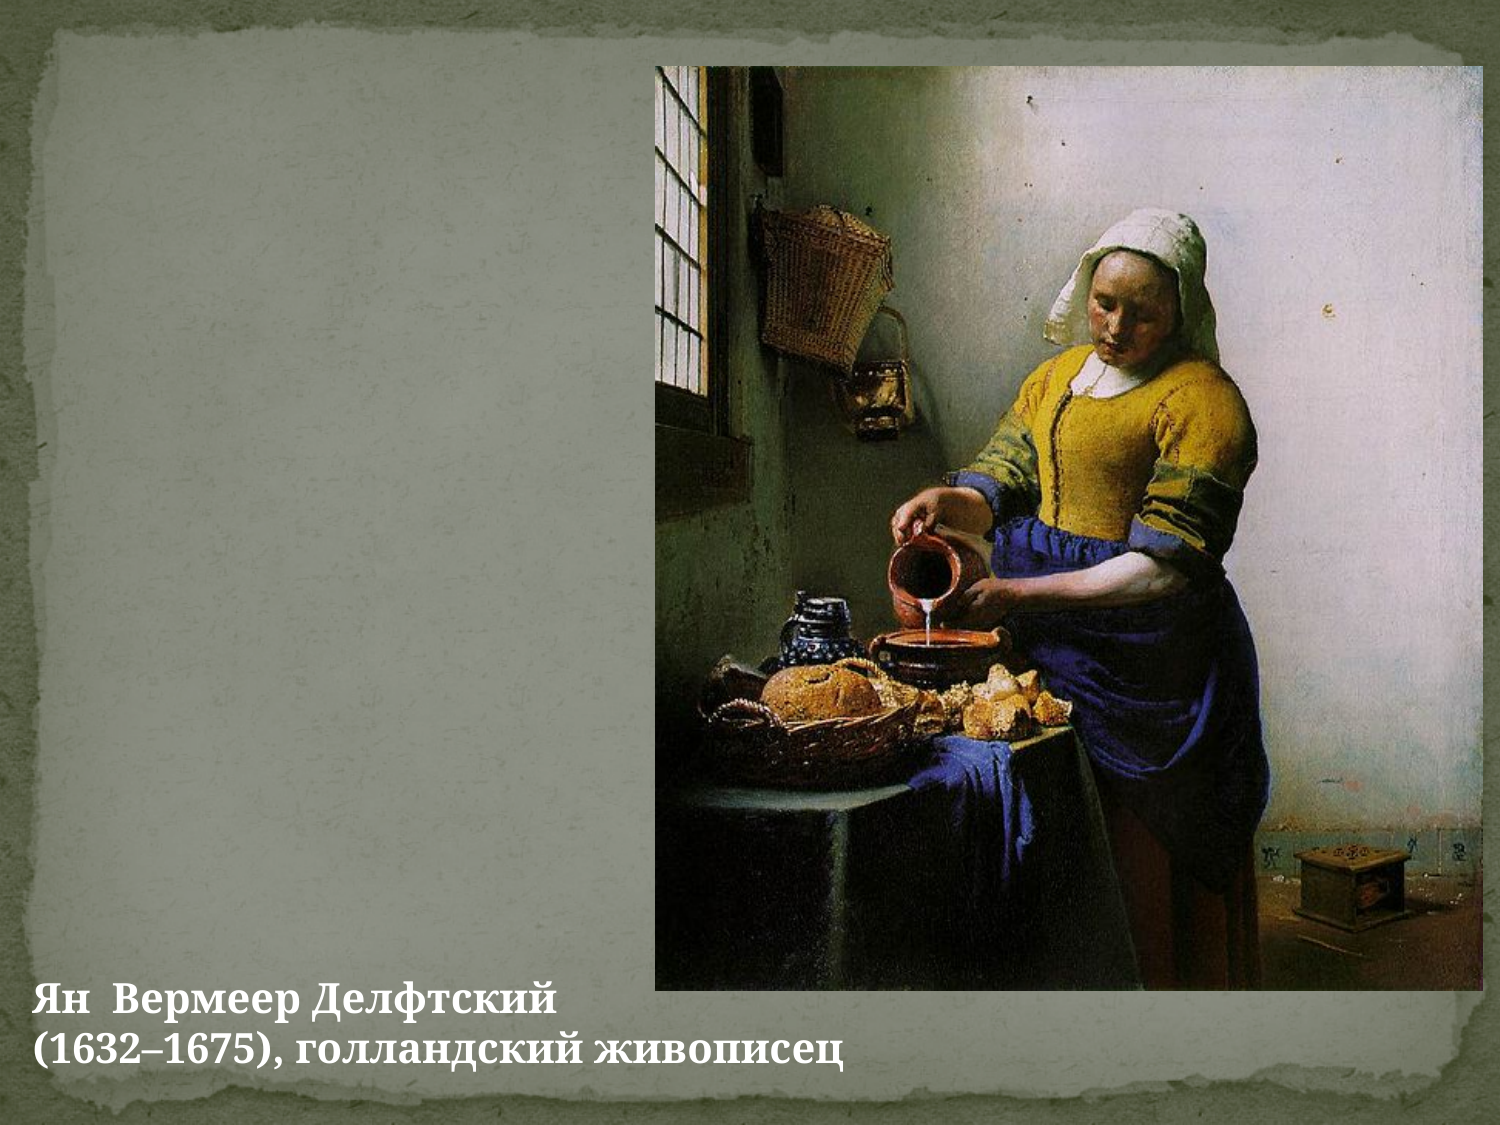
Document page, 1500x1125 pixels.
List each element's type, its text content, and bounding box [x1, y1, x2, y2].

picture [655, 66, 1483, 991]
text_box Ян Вермеер Делфтский (1632–1675), голландский живописец [17, 964, 869, 1079]
